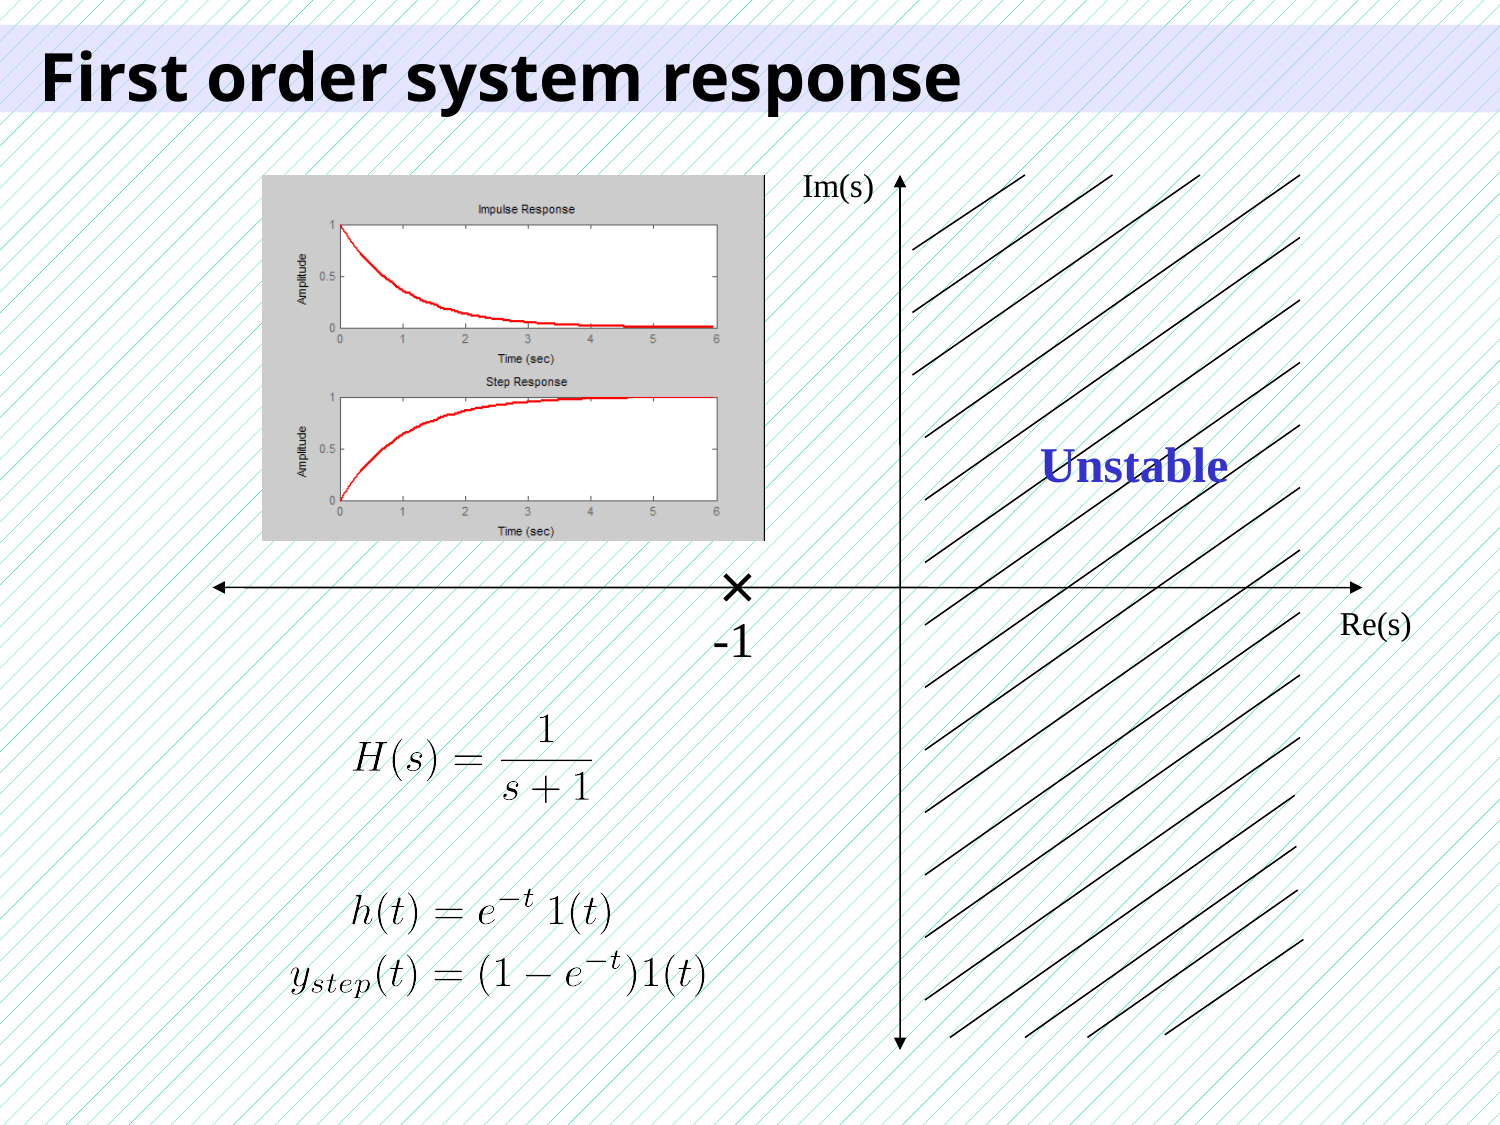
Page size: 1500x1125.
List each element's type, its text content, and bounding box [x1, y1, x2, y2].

picture [349, 887, 613, 938]
text_box Im(s) [787, 157, 938, 212]
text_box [724, 574, 751, 601]
title First order system response [24, 24, 1476, 126]
text_box [893, 588, 907, 1051]
text_box Re(s) [1324, 594, 1475, 650]
picture [349, 712, 592, 805]
text_box -1 [697, 599, 798, 675]
picture [287, 949, 705, 1001]
text_box [212, 581, 719, 594]
picture [261, 175, 765, 542]
text_box Unstable [1024, 424, 1263, 500]
text_box [1248, 581, 1363, 594]
